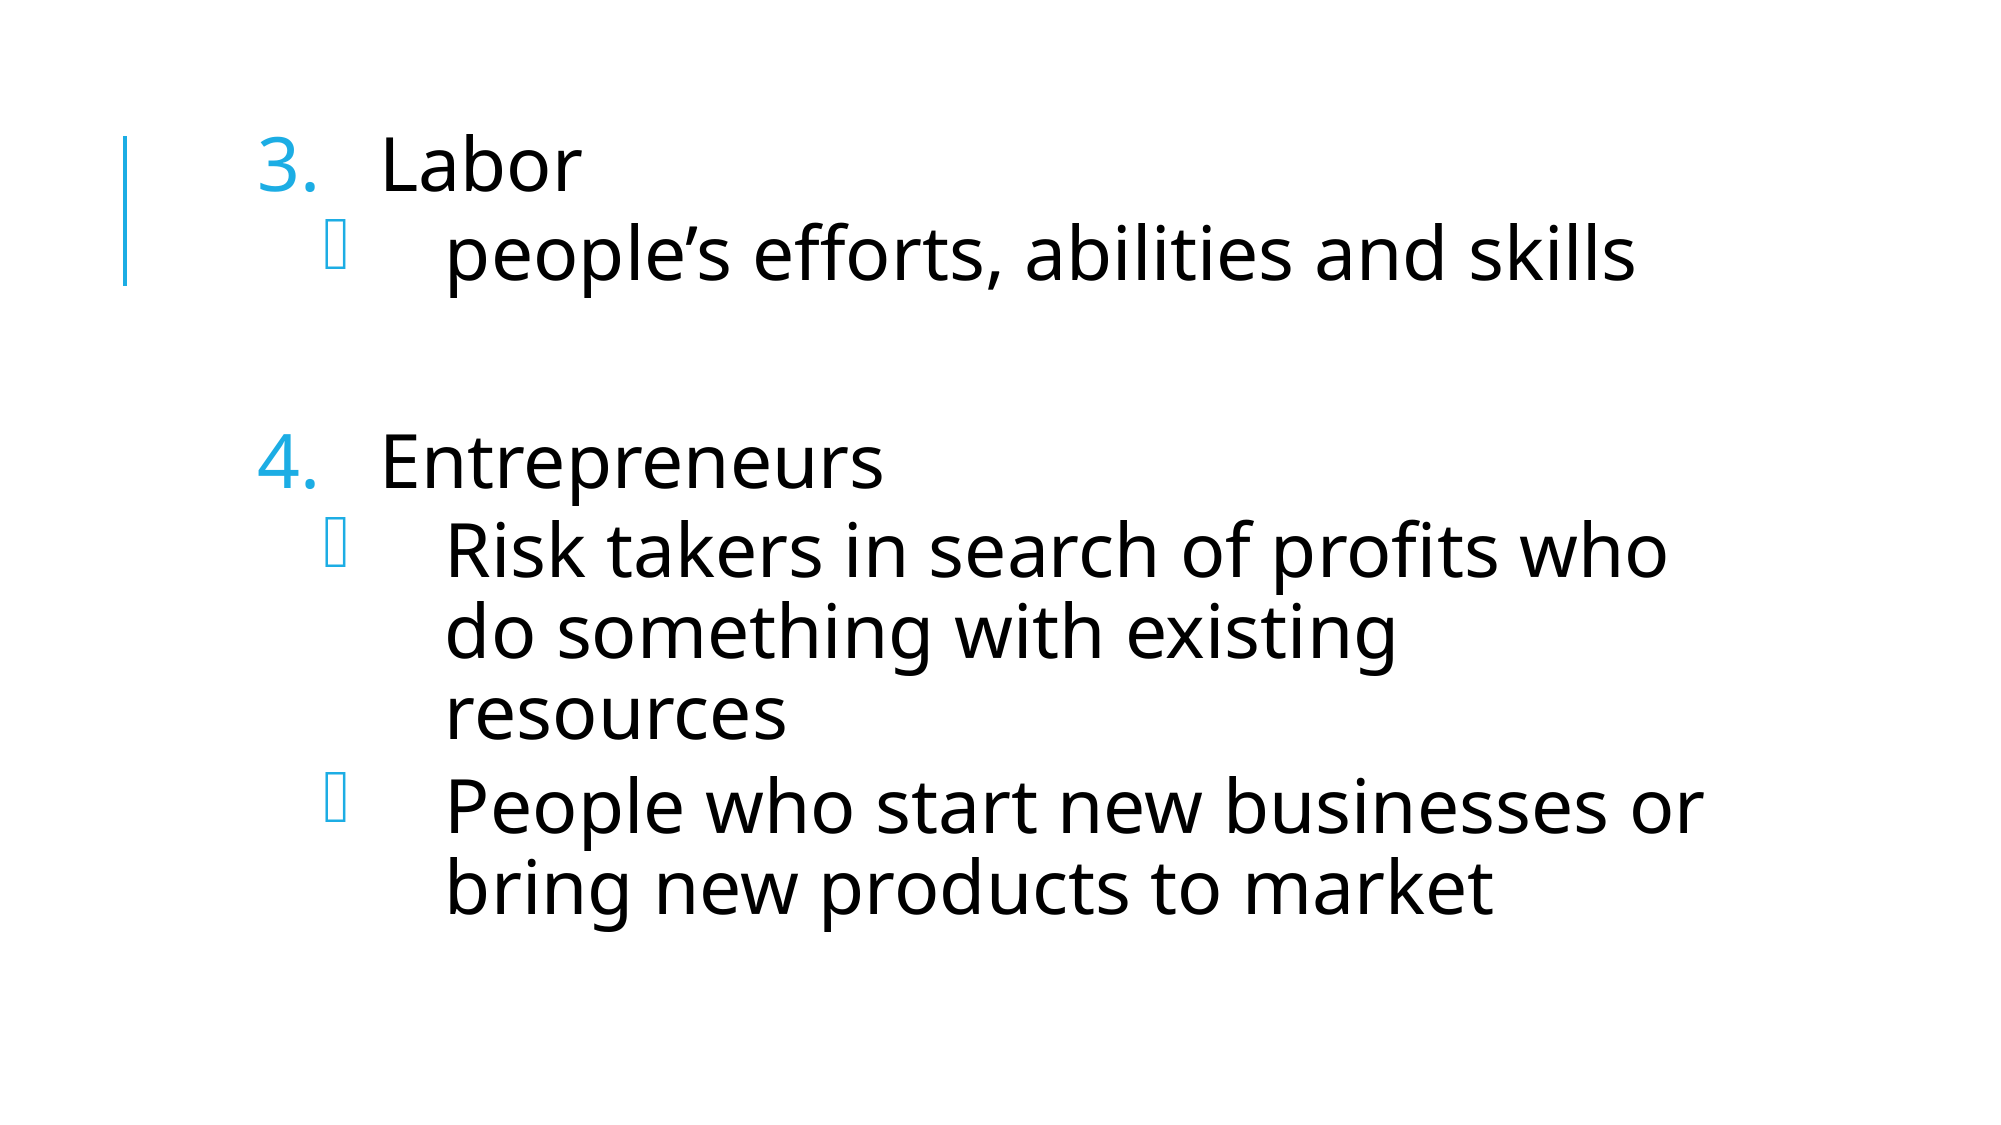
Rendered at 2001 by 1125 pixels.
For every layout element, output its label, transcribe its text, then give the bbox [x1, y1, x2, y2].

list Labor people’s efforts, abilities and skills Entrepreneurs Risk takers in search of profits who do something with existing resources People who start new businesses or bring new products to market [249, 0, 1750, 1125]
